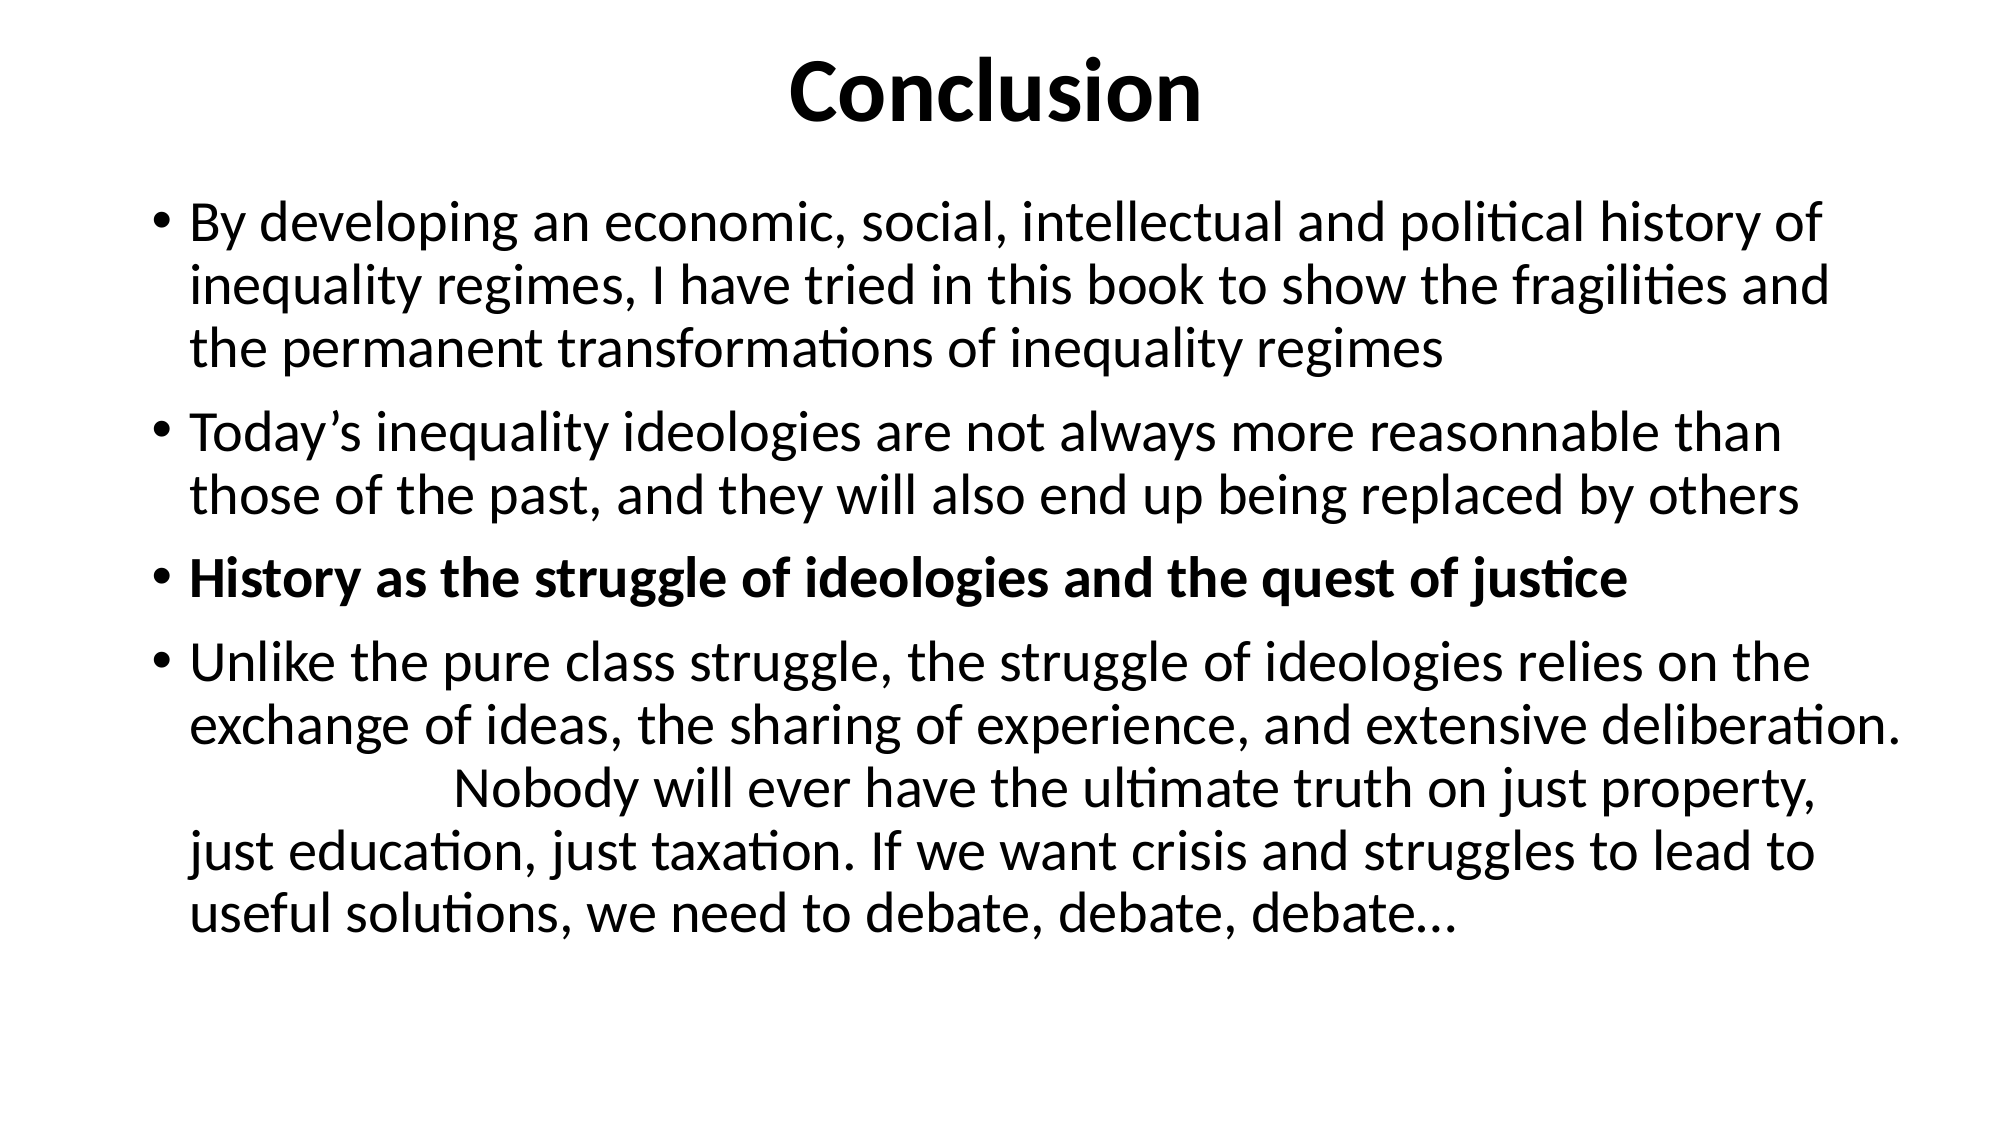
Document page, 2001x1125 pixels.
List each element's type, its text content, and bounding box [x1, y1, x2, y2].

title Conclusion [14, 0, 1979, 185]
list By developing an economic, social, intellectual and political history of inequality regimes, I have tried in this book to show the fragilities and the permanent transformations of inequality regimes Today’s inequality ideologies are not always more reasonnable than those of the past, and they will also end up being replaced by others History as the struggle of ideologies and the quest of justice Unlike the pure class struggle, the struggle of ideologies relies on the exchange of ideas, the sharing of experience, and extensive deliberation. Nobody will ever have the ultimate truth on just property, just education, just taxation. If we want crisis and struggles to lead to useful solutions, we need to debate, debate, debate… [136, 184, 1932, 1085]
